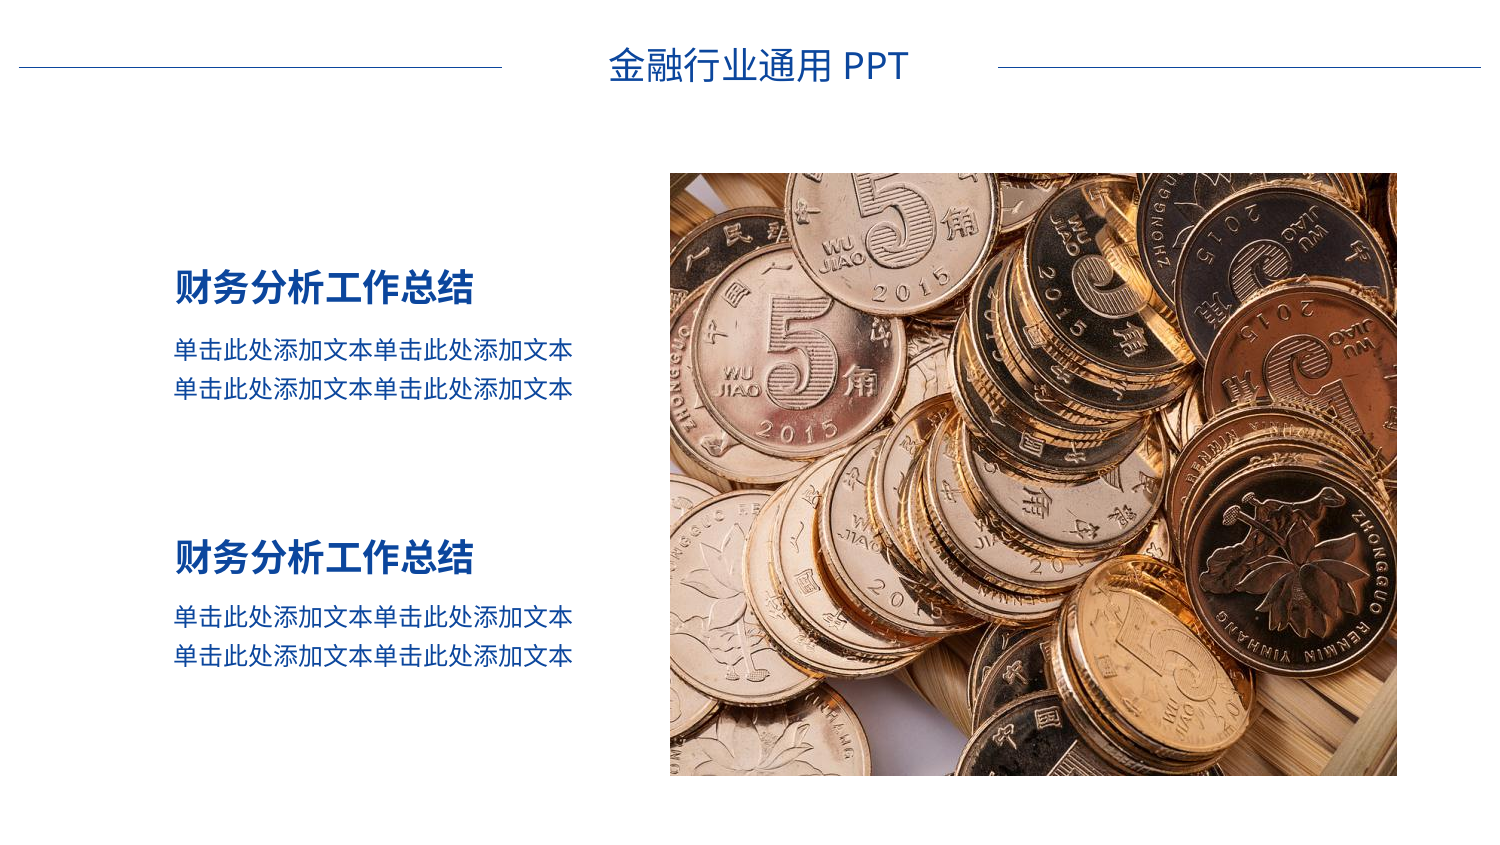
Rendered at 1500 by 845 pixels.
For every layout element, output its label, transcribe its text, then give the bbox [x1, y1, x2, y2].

text_box 金融行业通用PPT [483, 34, 1034, 95]
text_box 单击此处添加文本单击此处添加文本 单击此处添加文本单击此处添加文本 [147, 320, 599, 410]
picture [670, 173, 1397, 776]
text_box 财务分析工作总结 [160, 526, 600, 587]
text_box 单击此处添加文本单击此处添加文本 单击此处添加文本单击此处添加文本 [147, 587, 599, 677]
text_box 财务分析工作总结 [160, 256, 600, 317]
